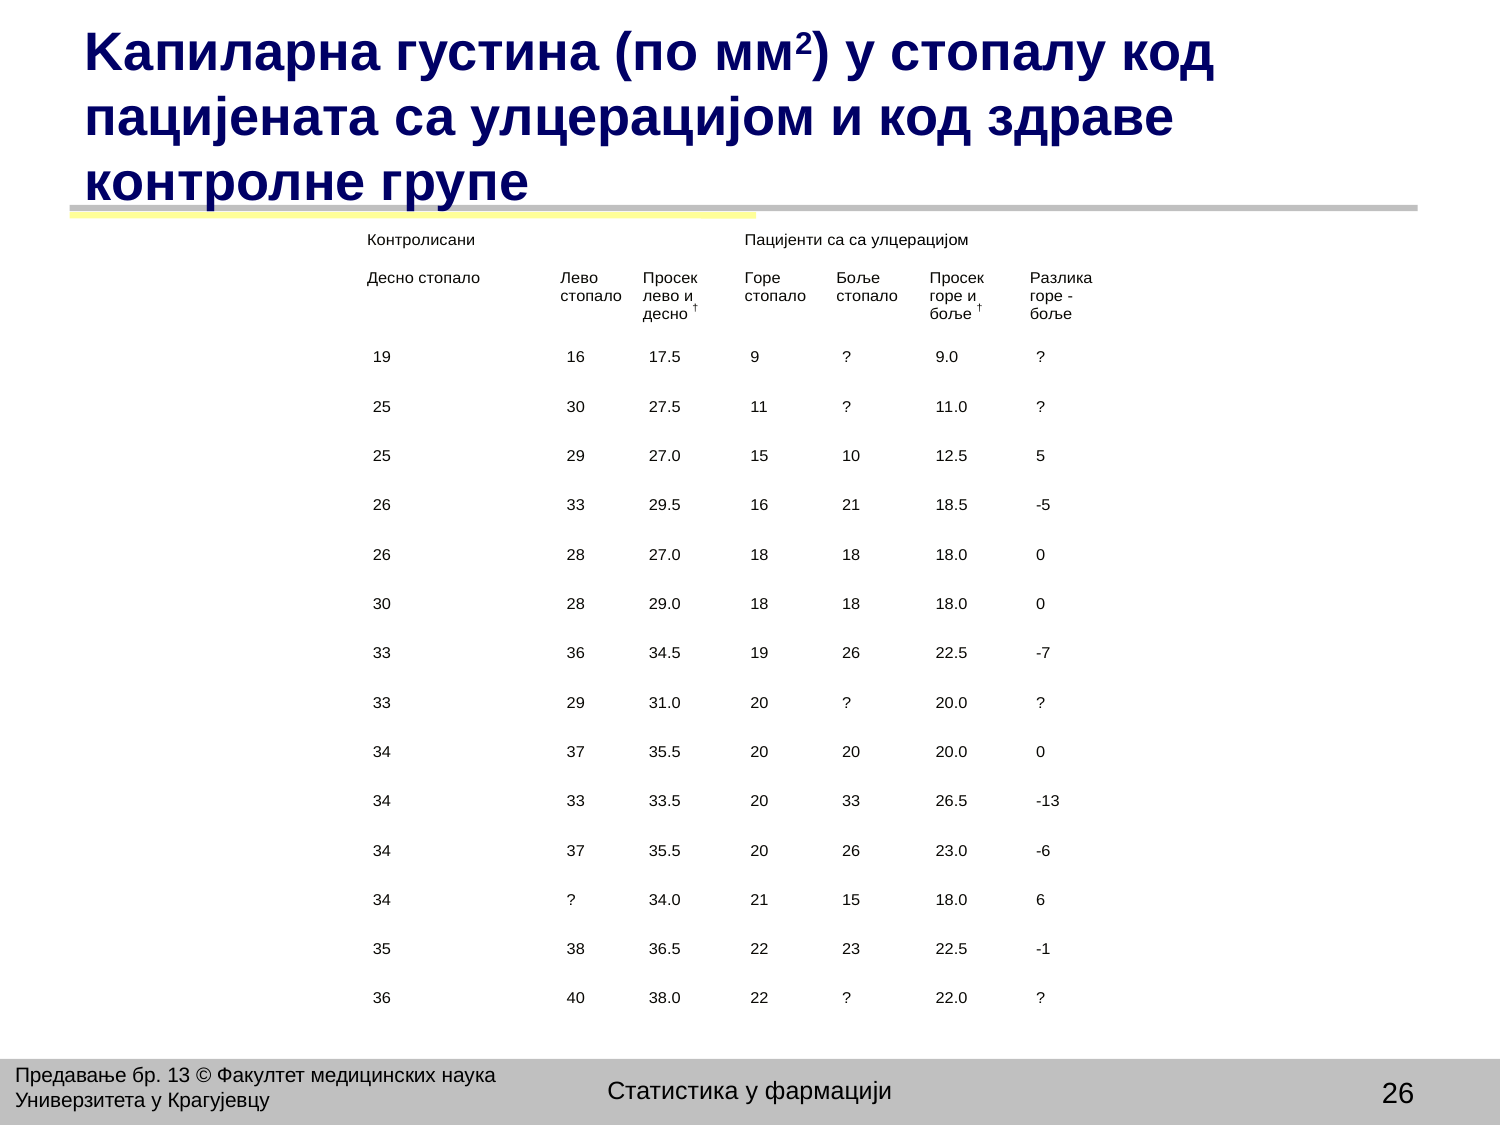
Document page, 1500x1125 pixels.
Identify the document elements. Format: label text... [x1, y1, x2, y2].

title Kапиларна густина (по мм2) у стопалу код пацијената са улцерацијом и код здраве контролне групе [69, 19, 1426, 208]
slide_number Предавање бр. 13 © Факултет медицинских наука Универзитета у Крагујевцу [0, 1053, 614, 1108]
footer Статистика у фармацији [512, 1066, 988, 1125]
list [349, 220, 1132, 1051]
slide_number 26 [1079, 1066, 1430, 1125]
